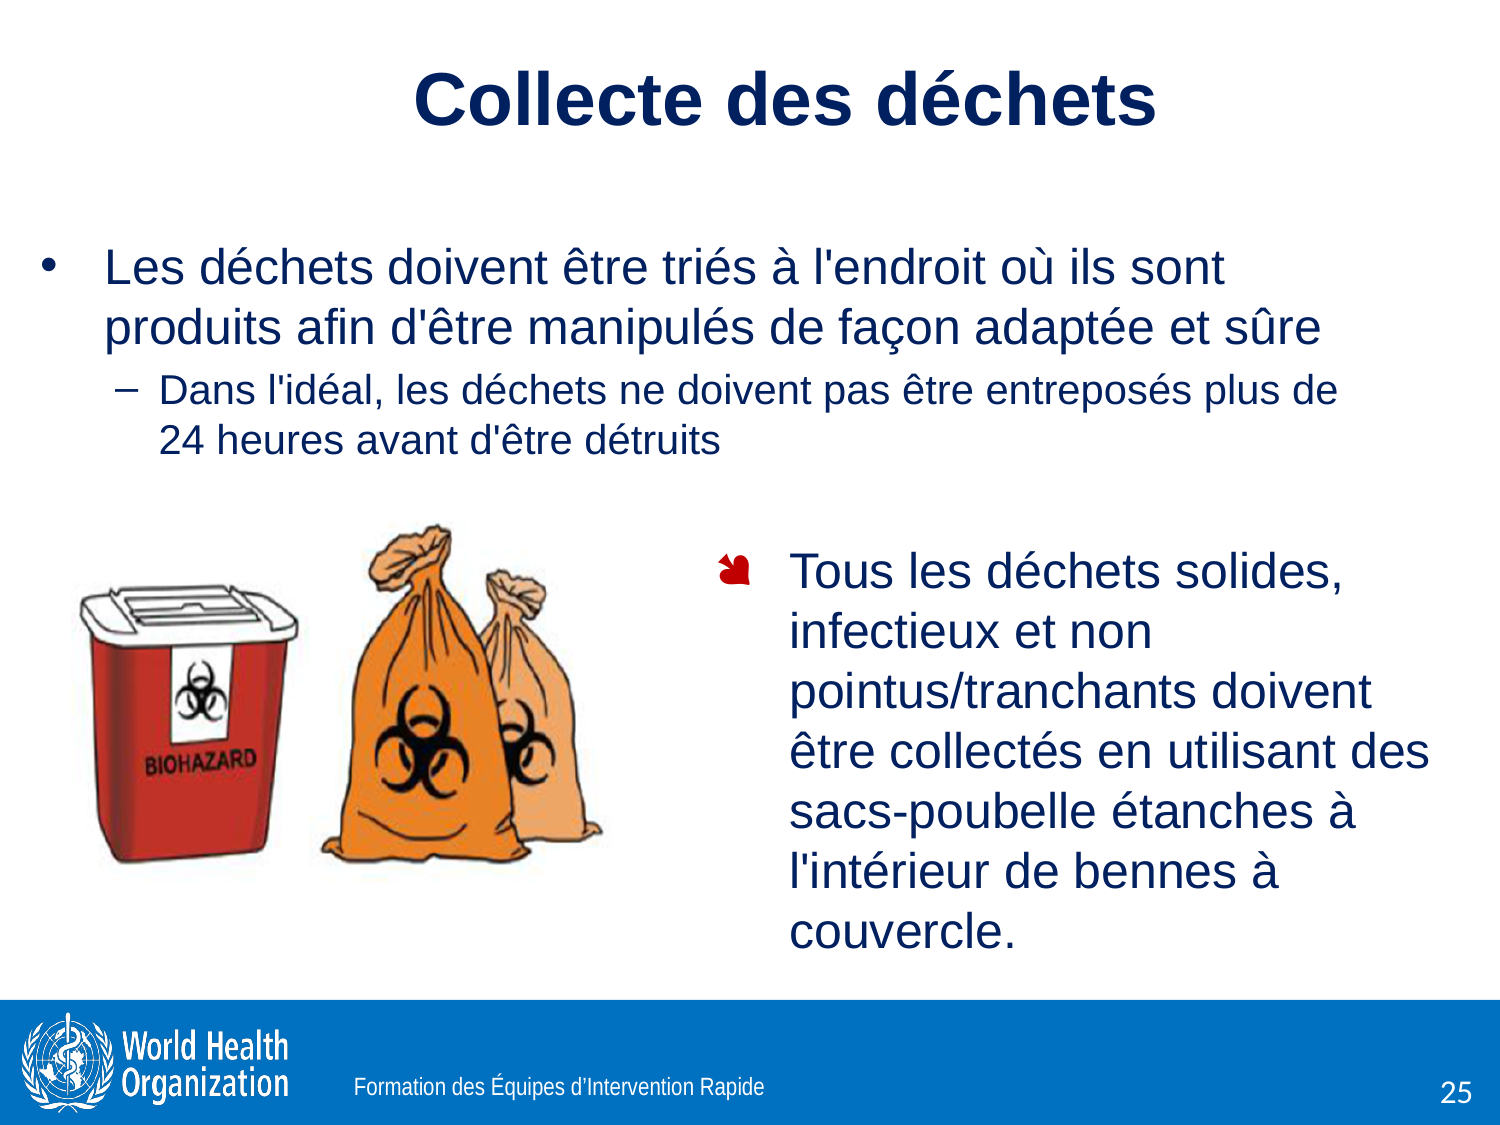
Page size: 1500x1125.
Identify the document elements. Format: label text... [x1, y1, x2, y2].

picture [64, 521, 622, 883]
picture [21, 1012, 288, 1113]
text_box Tous les déchets solides, infectieux et non pointus/tranchants doivent être collectés en utilisant des sacs-poubelle étanches à l'intérieur de bennes à couvercle. [714, 538, 1440, 959]
title Collecte des déchets [112, 30, 1461, 161]
list Les déchets doivent être triés à l'endroit où ils sont produits afin d'être manipulés de façon adaptée et sûre Dans l'idéal, les déchets ne doivent pas être entreposés plus de 24 heures avant d'être détruits [40, 234, 1389, 539]
